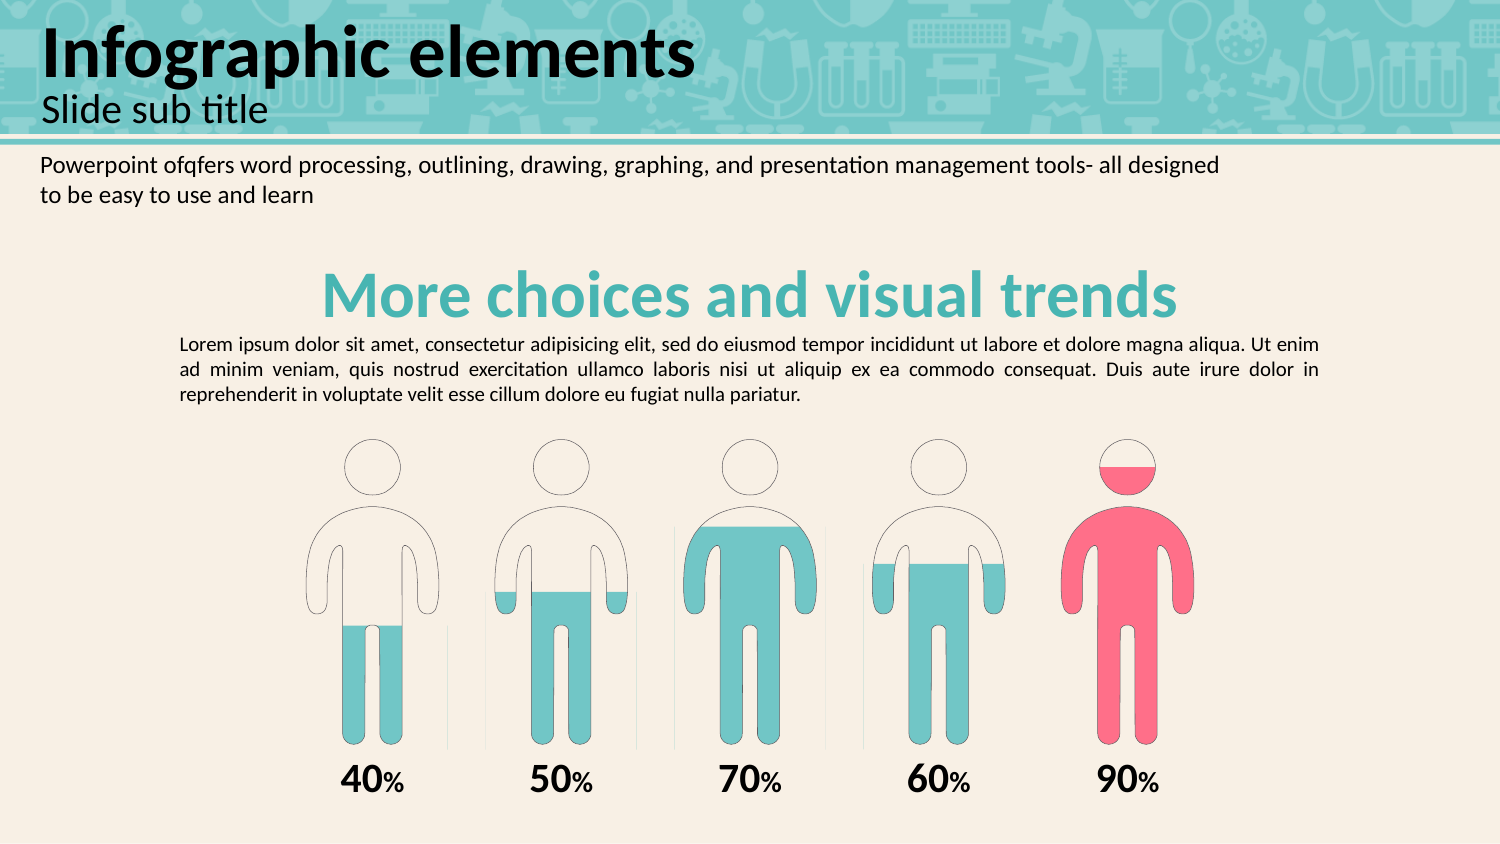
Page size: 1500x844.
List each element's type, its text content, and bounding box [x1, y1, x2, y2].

list Slide sub title [41, 108, 1365, 146]
text_box 70% [695, 773, 804, 802]
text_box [863, 418, 1015, 766]
text_box 60% [884, 773, 993, 802]
text_box More choices and visual trends [179, 266, 1321, 330]
picture [0, 0, 1500, 134]
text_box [296, 418, 448, 766]
list Infographic elements [41, 19, 1365, 108]
text_box 90% [1073, 773, 1182, 802]
text_box Lorem ipsum dolor sit amet, consectetur adipisicing elit, sed do eiusmod tempor incididunt ut labore et dolore magna aliqua. Ut enim ad minim veniam, quis nostrud exercitation ullamco laboris nisi ut aliquip ex ea commodo consequat. Duis aute irure dolor in reprehenderit in voluptate velit esse cillum dolore eu fugiat nulla pariatur. [179, 330, 1321, 406]
text_box Powerpoint ofqfers word processing, outlining, drawing, graphing, and presentation management tools- all designed to be easy to use and learn [40, 148, 1247, 209]
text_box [1051, 418, 1203, 766]
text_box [674, 418, 826, 766]
text_box 50% [507, 773, 616, 802]
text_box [485, 418, 637, 766]
text_box 40% [318, 773, 427, 802]
